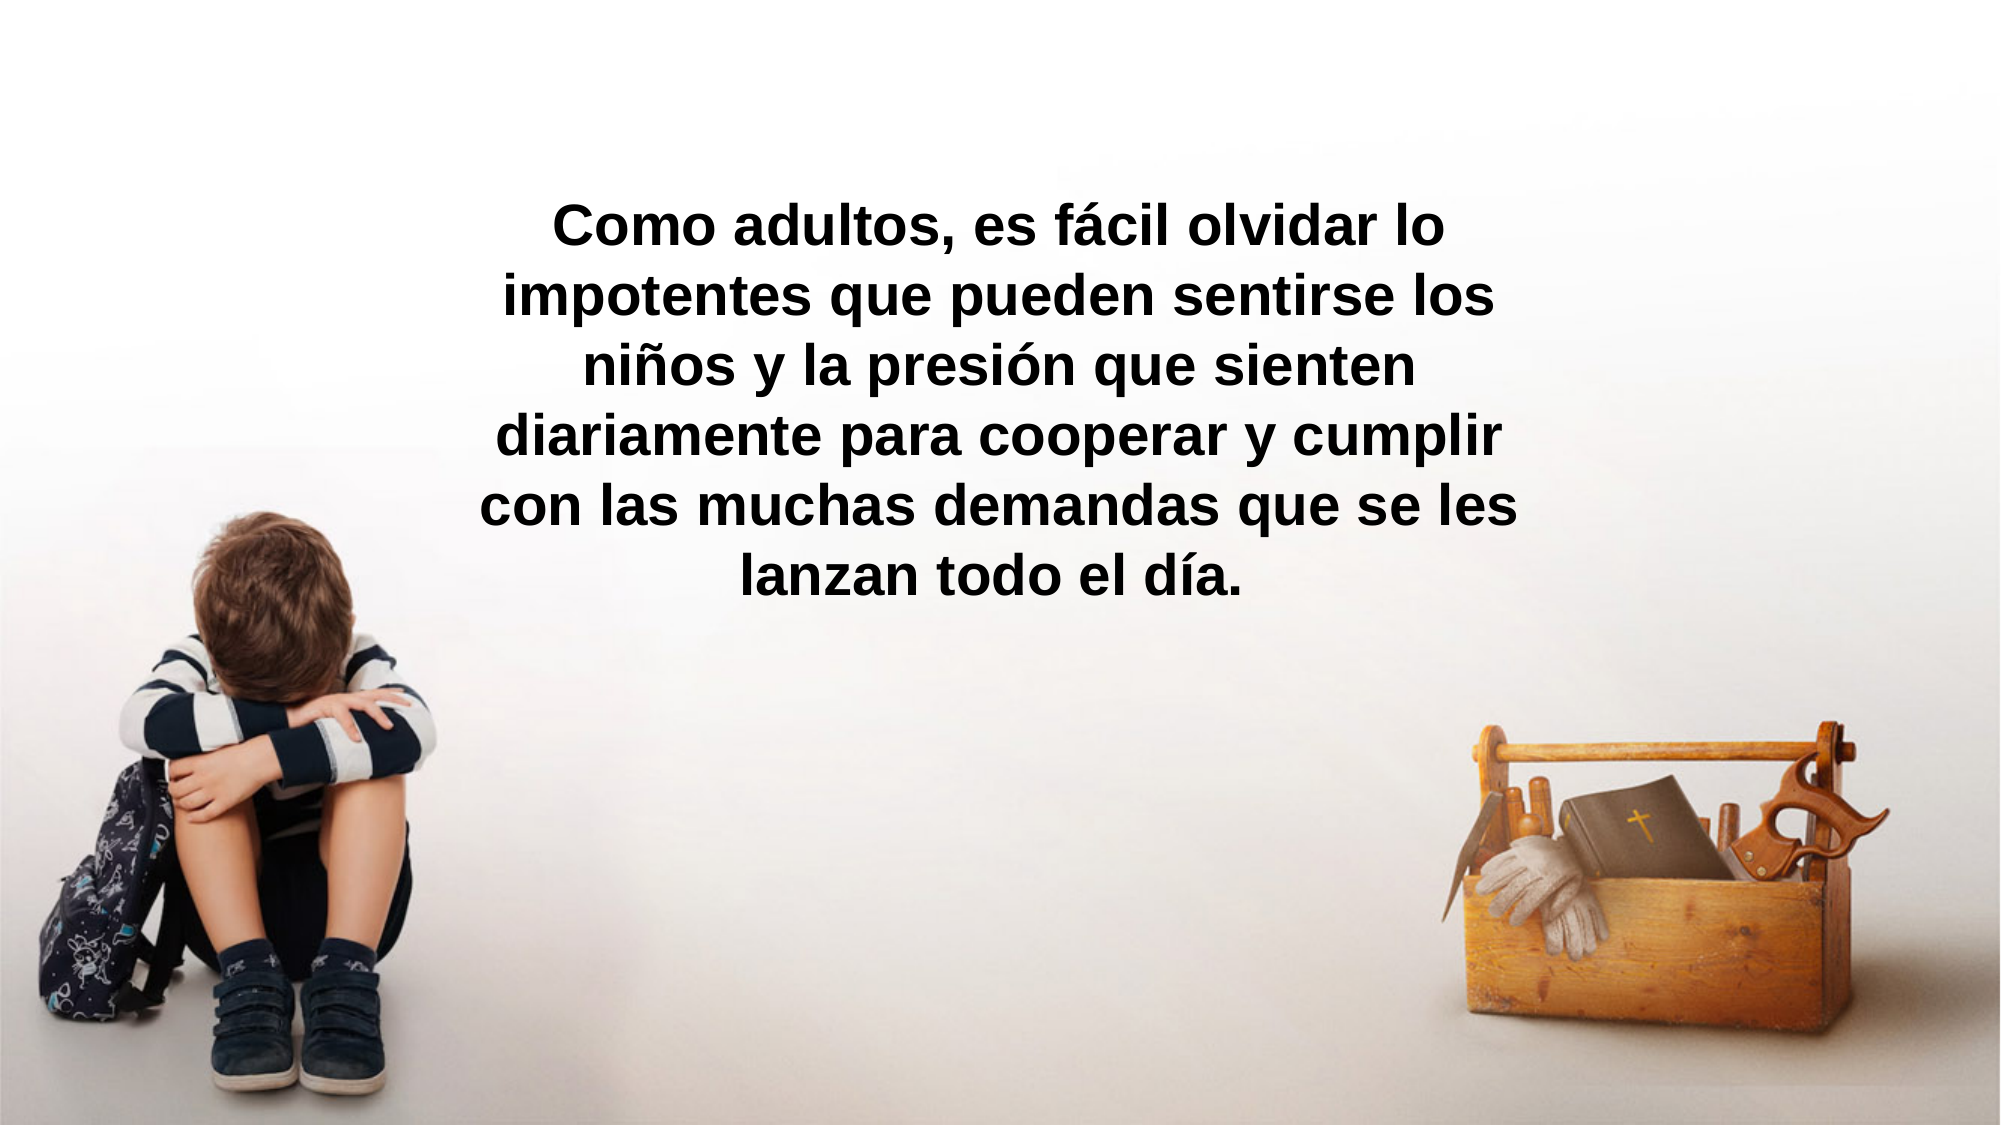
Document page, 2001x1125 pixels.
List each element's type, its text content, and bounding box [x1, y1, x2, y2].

picture [0, 0, 2001, 1125]
text_box Como adultos, es fácil olvidar lo impotentes que pueden sentirse los niños y la presión que sienten diariamente para cooperar y cumplir con las muchas demandas que se les lanzan todo el día. [463, 180, 1537, 615]
